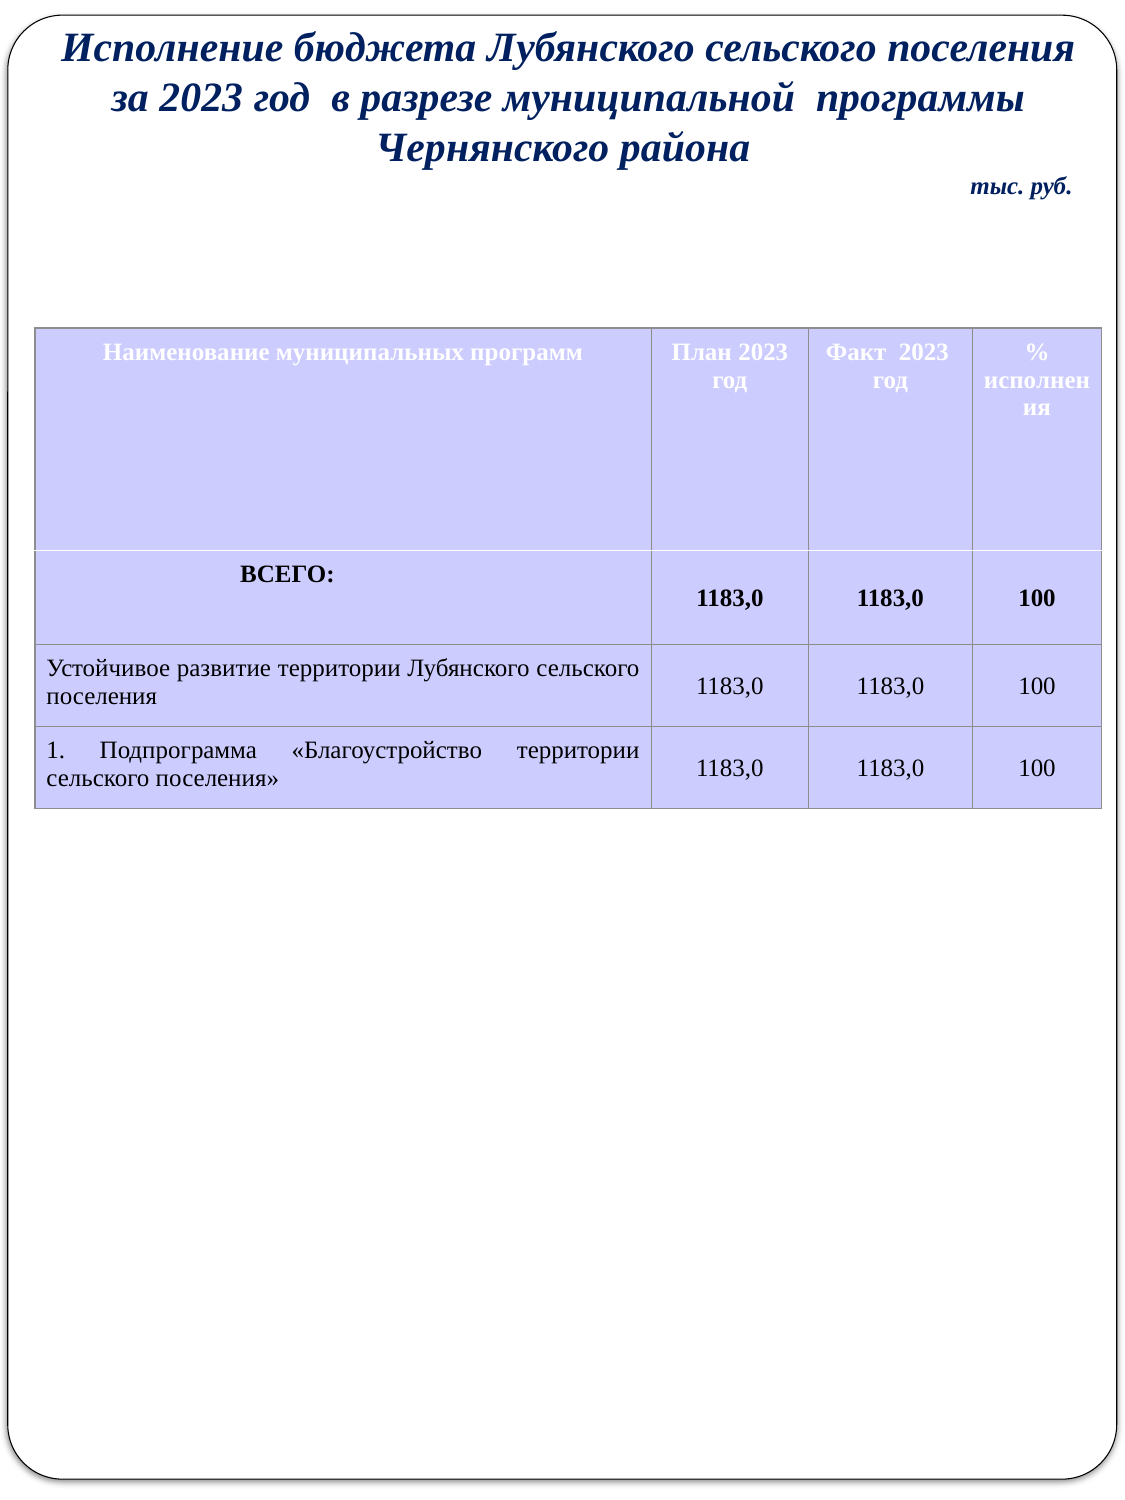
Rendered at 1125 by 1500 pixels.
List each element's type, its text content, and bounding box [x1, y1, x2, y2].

table_cell 1183,0 [652, 727, 808, 808]
table_cell 1183,0 [809, 645, 972, 726]
table_cell Устойчивое развитие территории Лубянского сельского поселения [36, 645, 651, 726]
table_cell 1183,0 [809, 727, 972, 808]
table_cell 100 [973, 551, 1101, 644]
text_box Исполнение бюджета Лубянского сельского поселения за 2023 год в разрезе муниципальной программы Чернянского района тыс. руб. [42, 12, 1094, 207]
table_cell 1. Подпрограмма «Благоустройство территории сельского поселения» [36, 727, 651, 808]
table_header Факт 2023 год [809, 329, 972, 550]
table_cell 1183,0 [809, 551, 972, 644]
table_header План 2023 год [652, 329, 808, 550]
table_cell ВСЕГО: [36, 551, 651, 644]
table_header % исполнения [973, 329, 1101, 550]
table_cell 100 [973, 645, 1101, 726]
table_cell 100 [973, 727, 1101, 808]
table_cell 1183,0 [652, 645, 808, 726]
table_header Наименование муниципальных программ [36, 329, 651, 550]
table_cell 1183,0 [652, 551, 808, 644]
